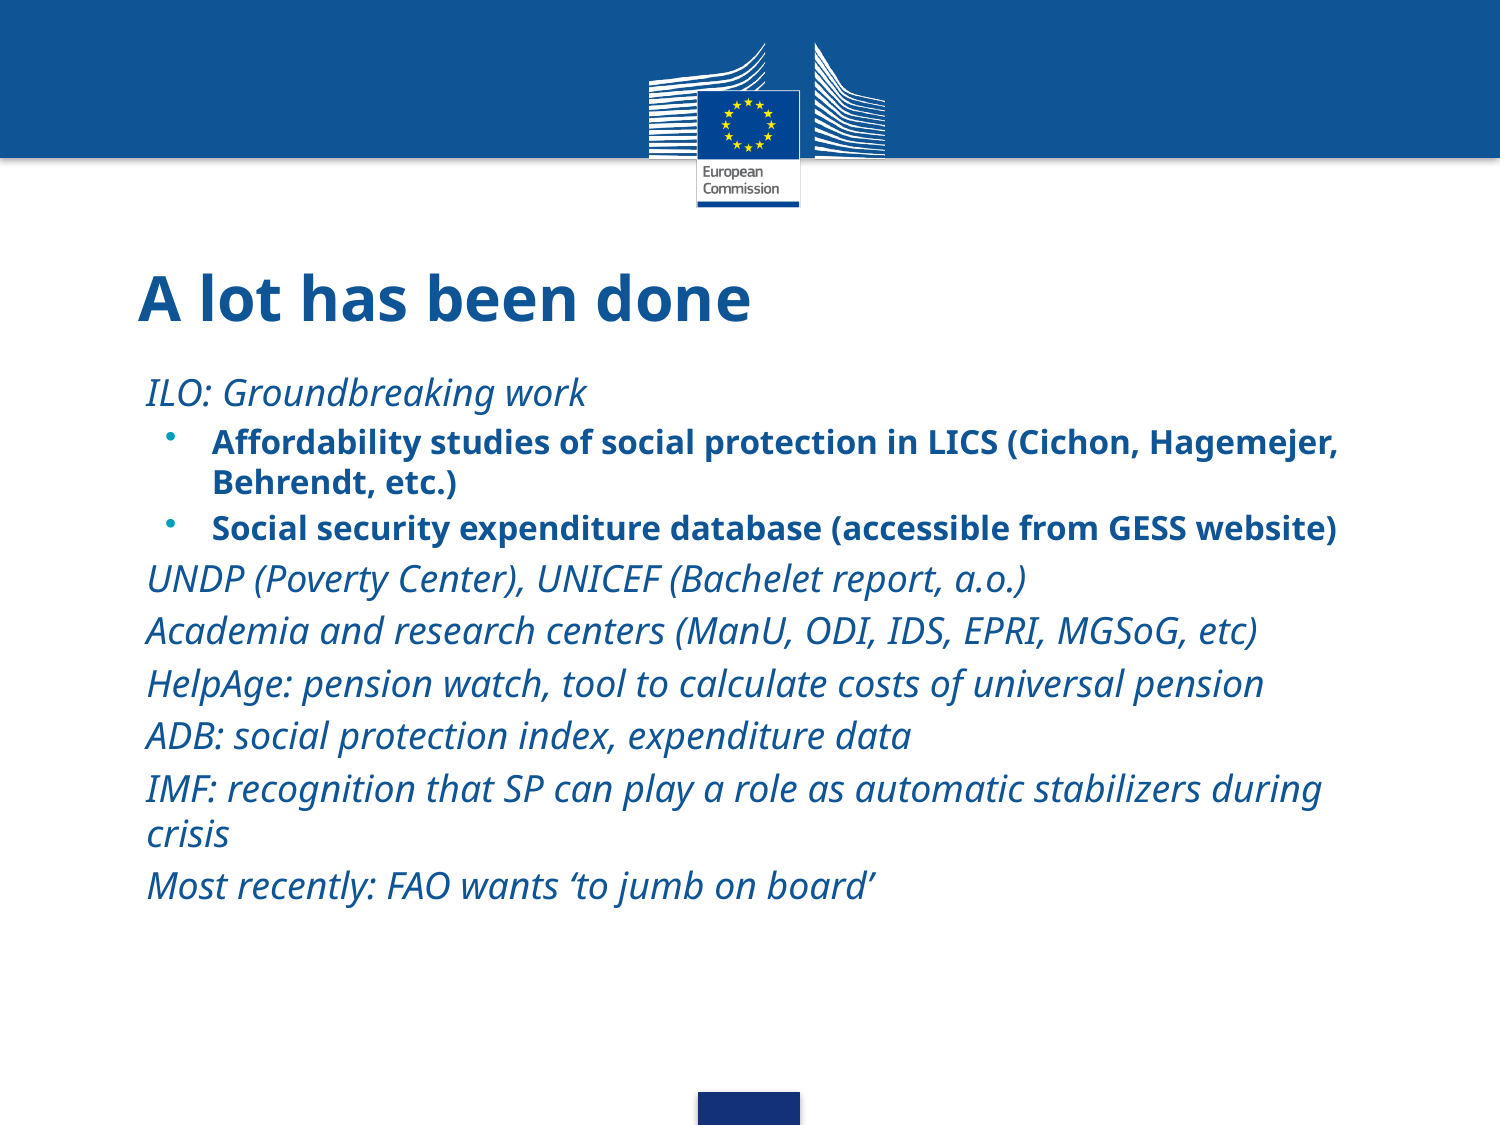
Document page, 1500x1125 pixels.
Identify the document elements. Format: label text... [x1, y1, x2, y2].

list ILO: Groundbreaking work Affordability studies of social protection in LICS (Cichon, Hagemejer, Behrendt, etc.) Social security expenditure database (accessible from GESS website) UNDP (Poverty Center), UNICEF (Bachelet report, a.o.) Academia and research centers (ManU, ODI, IDS, EPRI, MGSoG, etc) HelpAge: pension watch, tool to calculate costs of universal pension ADB: social protection index, expenditure data IMF: recognition that SP can play a role as automatic stabilizers during crisis Most recently: FAO wants ‘to jumb on board’ [75, 361, 1425, 988]
picture [649, 42, 885, 208]
title A lot has been done [64, 219, 1415, 374]
